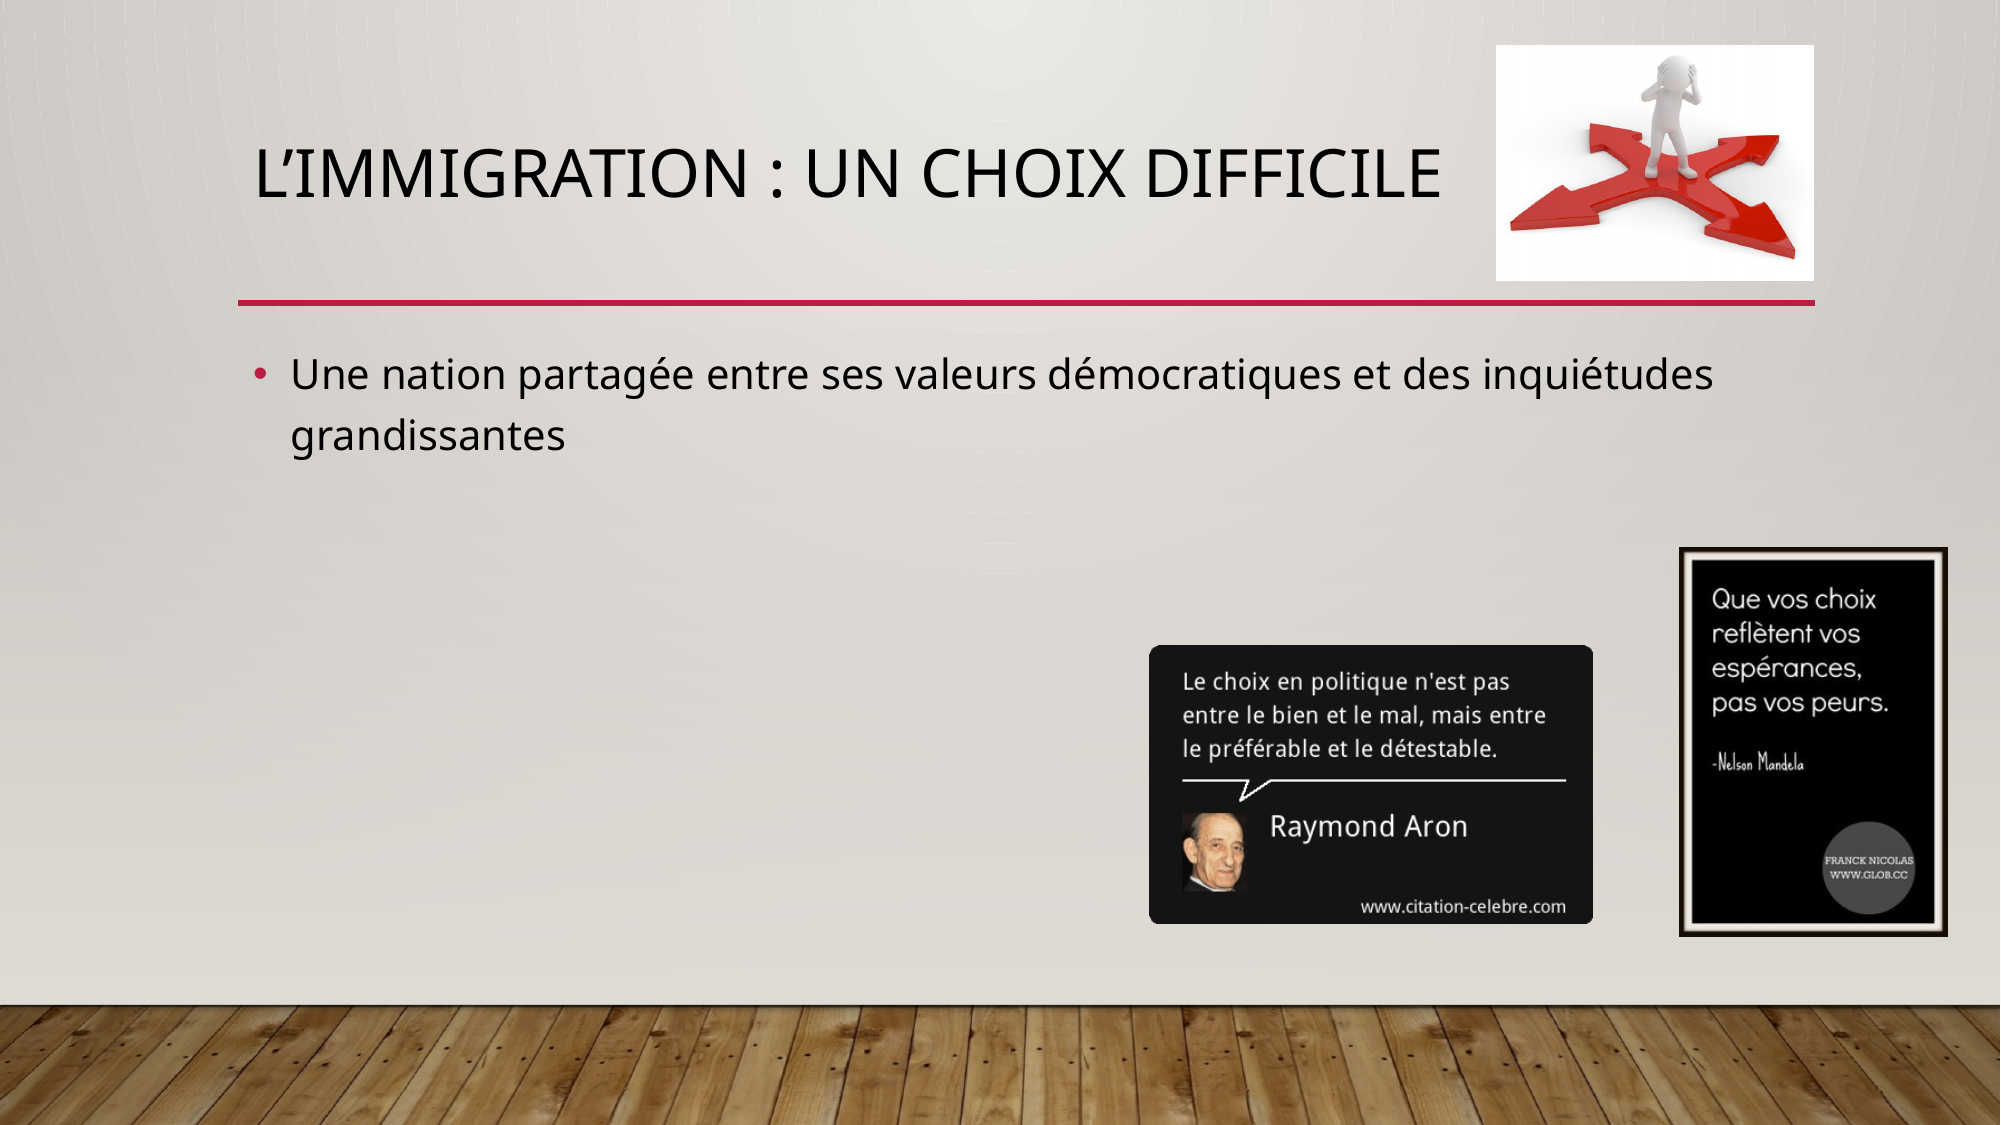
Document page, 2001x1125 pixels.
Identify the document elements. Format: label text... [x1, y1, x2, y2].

picture [1679, 547, 1948, 937]
picture [1148, 645, 1593, 924]
title L’immigration : un choix difficile [238, 131, 1814, 305]
list Une nation partagée entre ses valeurs démocratiques et des inquiétudes grandissantes [238, 330, 1814, 897]
picture [1496, 45, 1814, 281]
picture [0, 1005, 2000, 1125]
